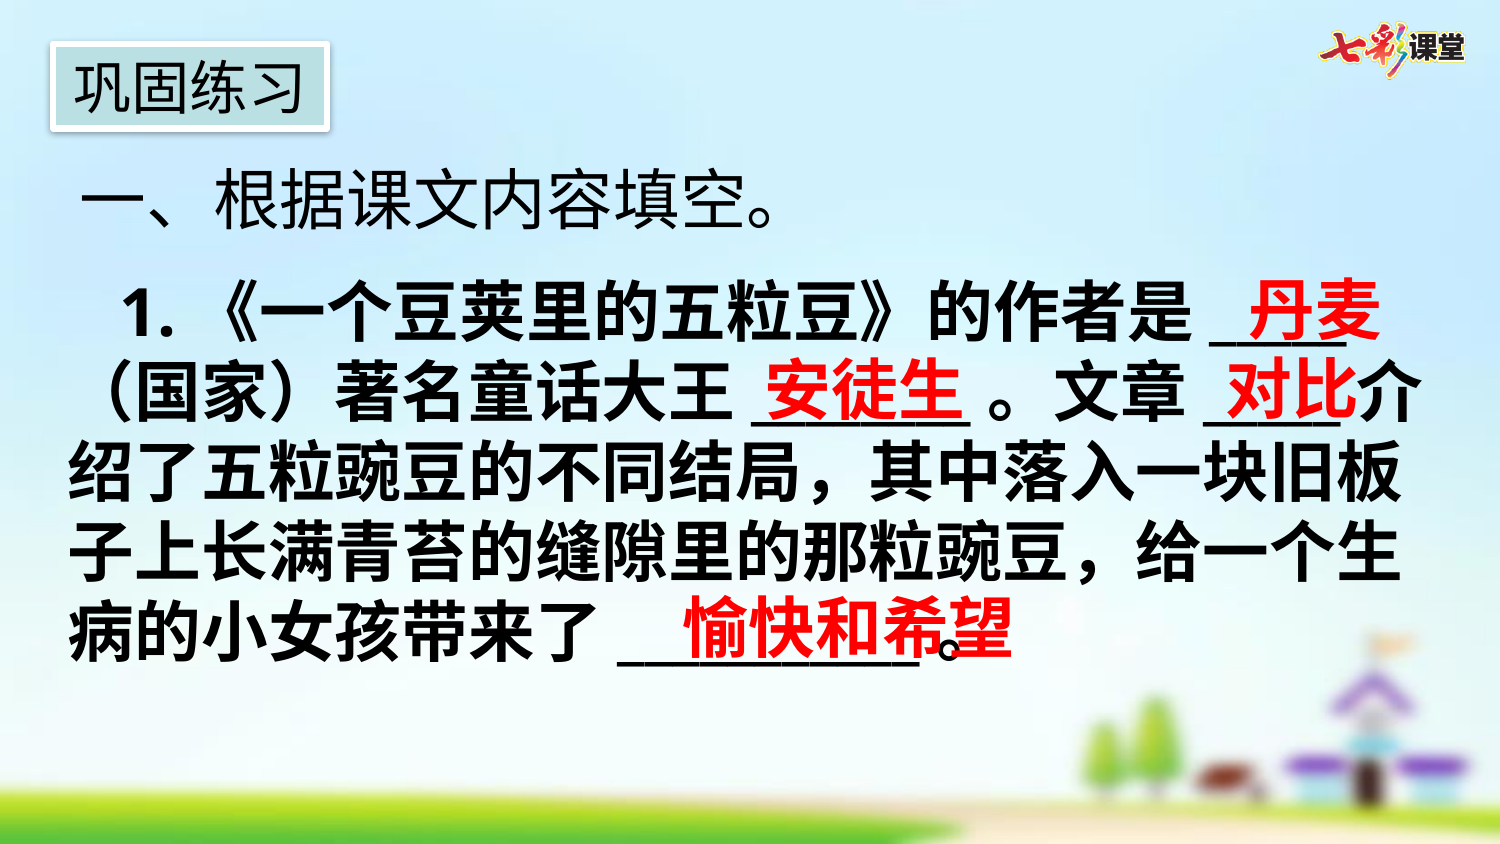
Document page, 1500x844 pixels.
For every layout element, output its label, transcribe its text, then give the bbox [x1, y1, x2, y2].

text_box 愉快和希望 [667, 578, 1140, 673]
text_box 1.《一个豆荚里的五粒豆》的作者是_____（国家）著名童话大王________。文章_____介绍了五粒豌豆的不同结局，其中落入一块旧板子上长满青苔的缝隙里的那粒豌豆，给一个生病的小女孩带来了___________。 [53, 262, 1447, 678]
picture [0, 0, 1500, 844]
text_box 对比 [1210, 339, 1406, 435]
text_box 丹麦 [1234, 260, 1447, 355]
text_box 一、根据课文内容填空。 [64, 150, 975, 245]
text_box 安徒生 [750, 340, 993, 436]
text_box 巩固练习 [50, 41, 330, 132]
